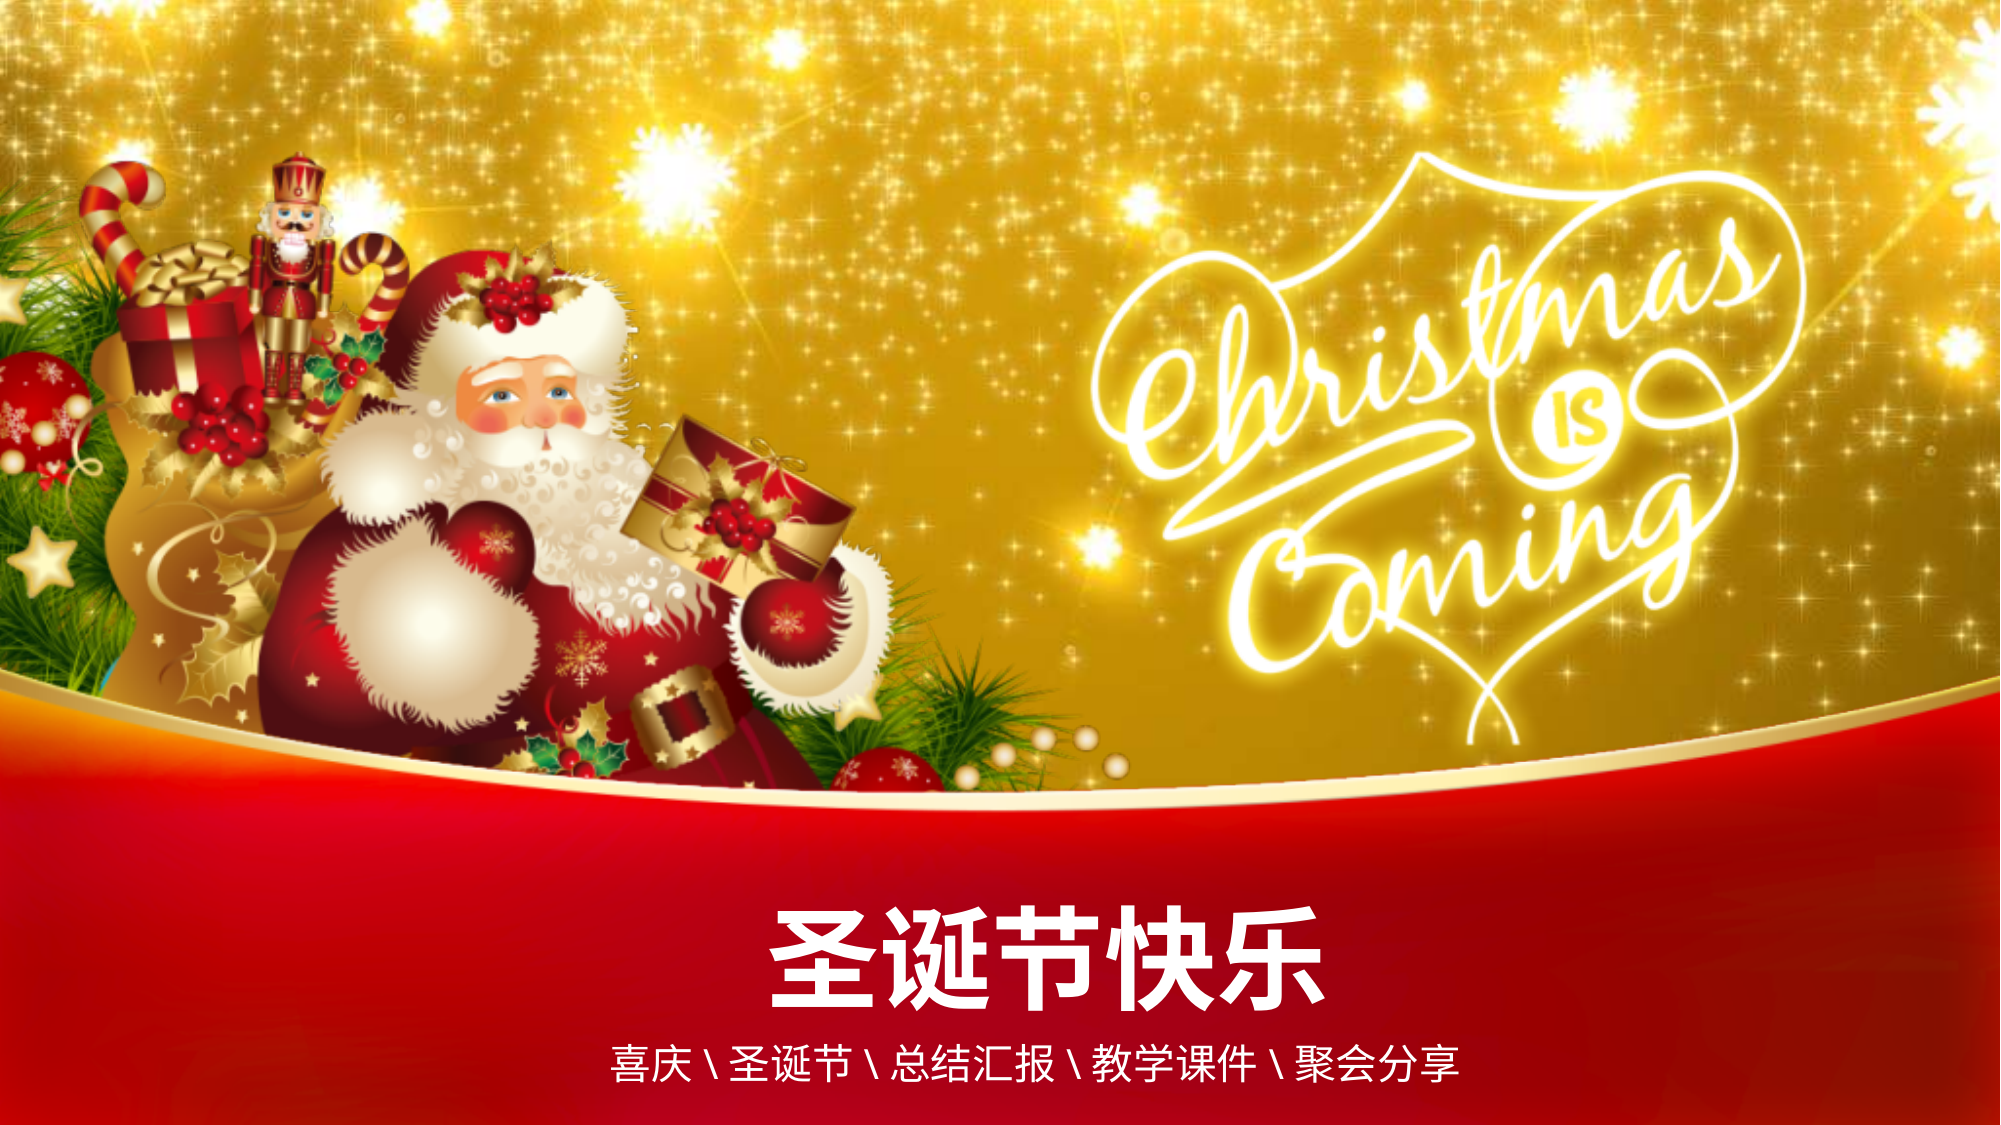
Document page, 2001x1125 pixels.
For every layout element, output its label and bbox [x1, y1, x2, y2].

picture [0, 0, 2000, 1125]
text_box [391, 203, 1538, 459]
